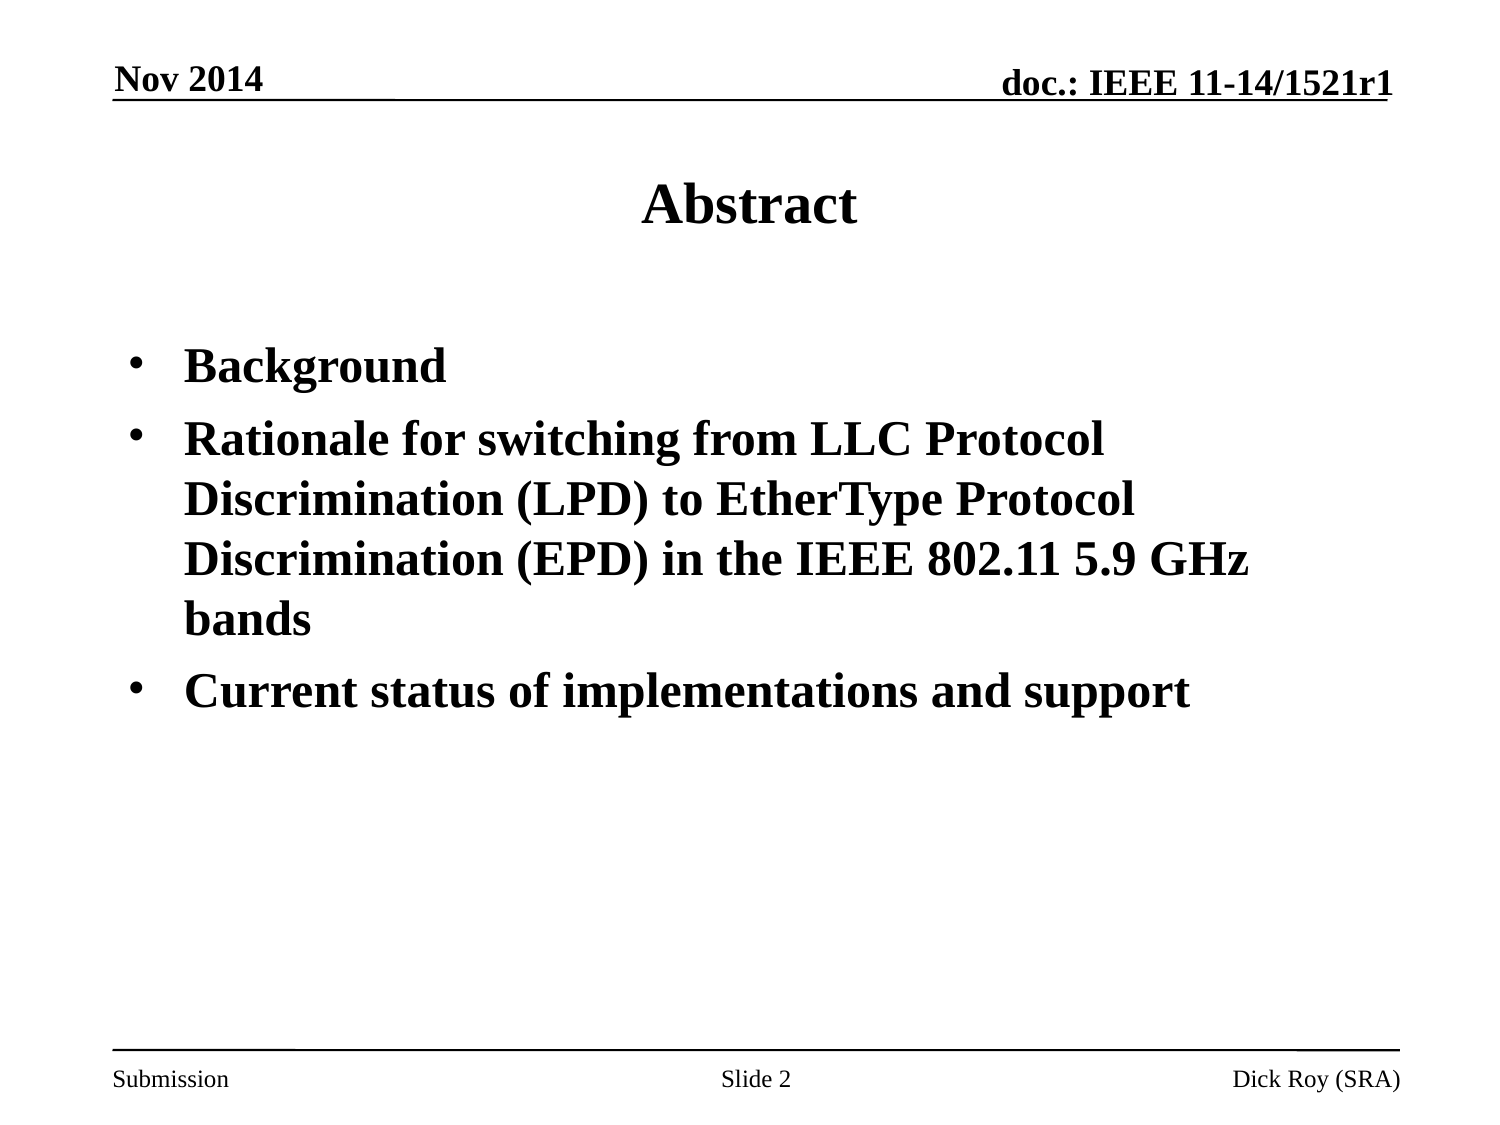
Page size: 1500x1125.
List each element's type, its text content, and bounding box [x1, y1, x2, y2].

footer [878, 1062, 1402, 1092]
text_box Nov 2014 [114, 54, 493, 100]
slide_number Slide 2 [712, 1062, 800, 1122]
title Abstract [112, 112, 1388, 288]
list Background Rationale for switching from LLC Protocol Discrimination (LPD) to EtherType Protocol Discrimination (EPD) in the IEEE 802.11 5.9 GHz bands Current status of implementations and support [112, 324, 1388, 1000]
